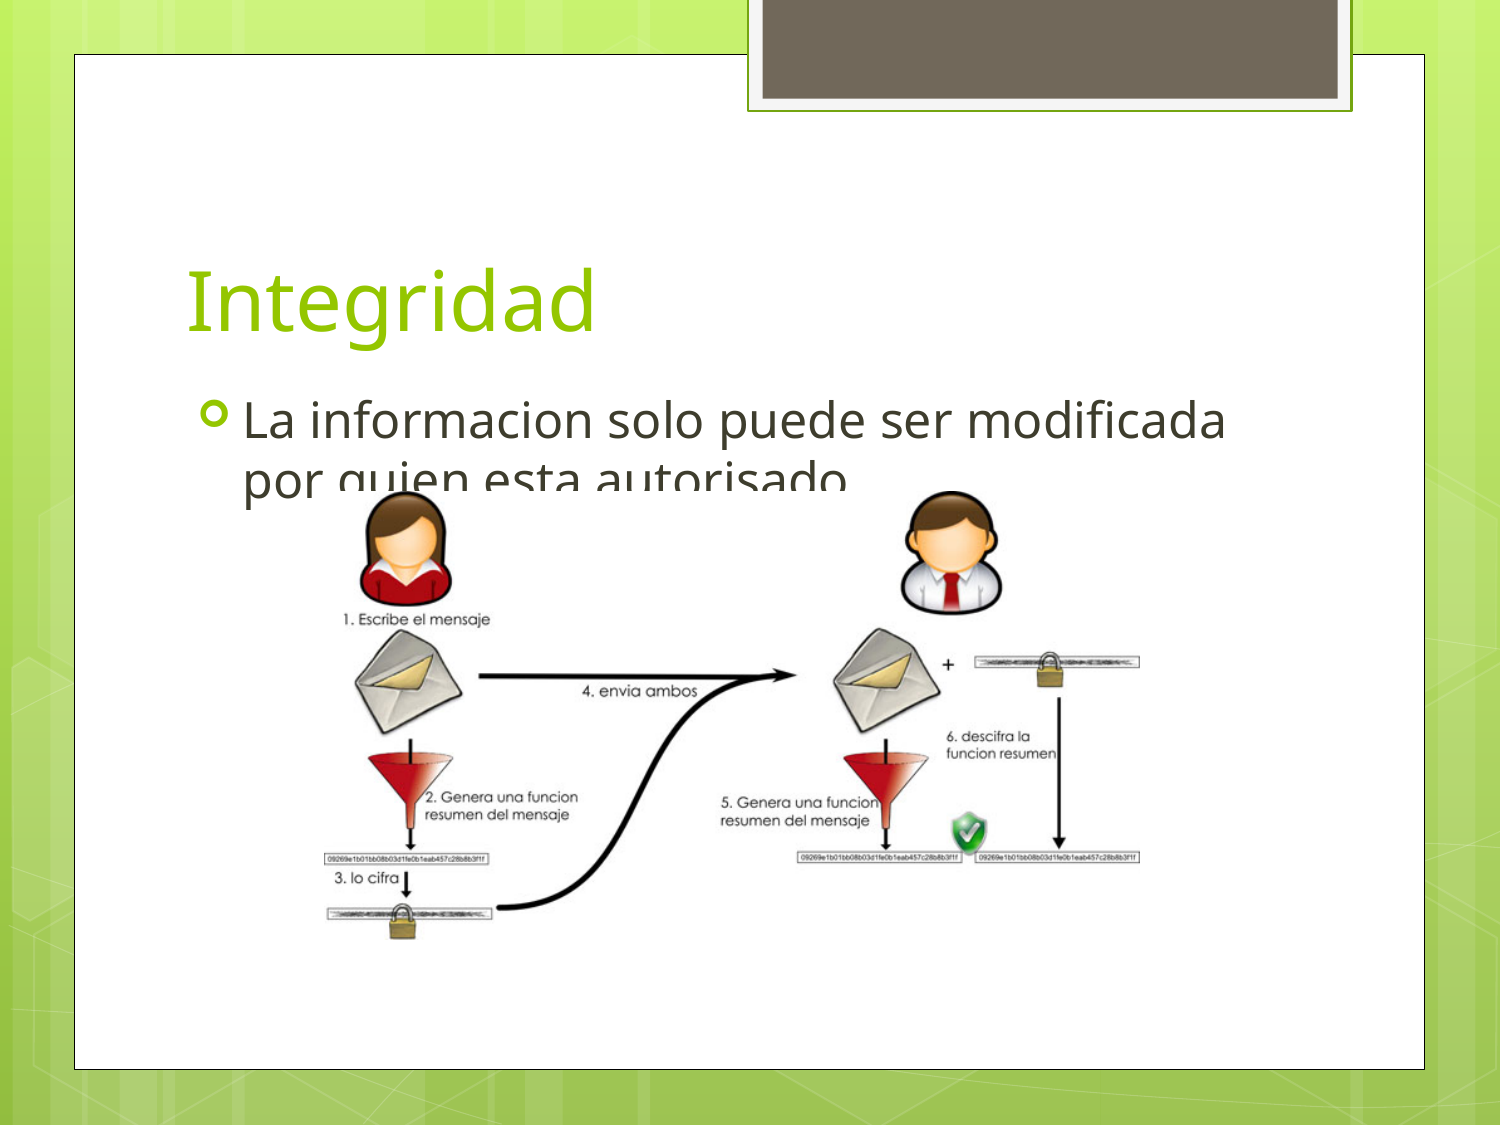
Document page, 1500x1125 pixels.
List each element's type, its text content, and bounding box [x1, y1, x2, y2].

title Integridad [171, 168, 1324, 357]
picture [324, 491, 1140, 940]
list La informacion solo puede ser modificada por quien esta autorisado. [171, 381, 1283, 957]
